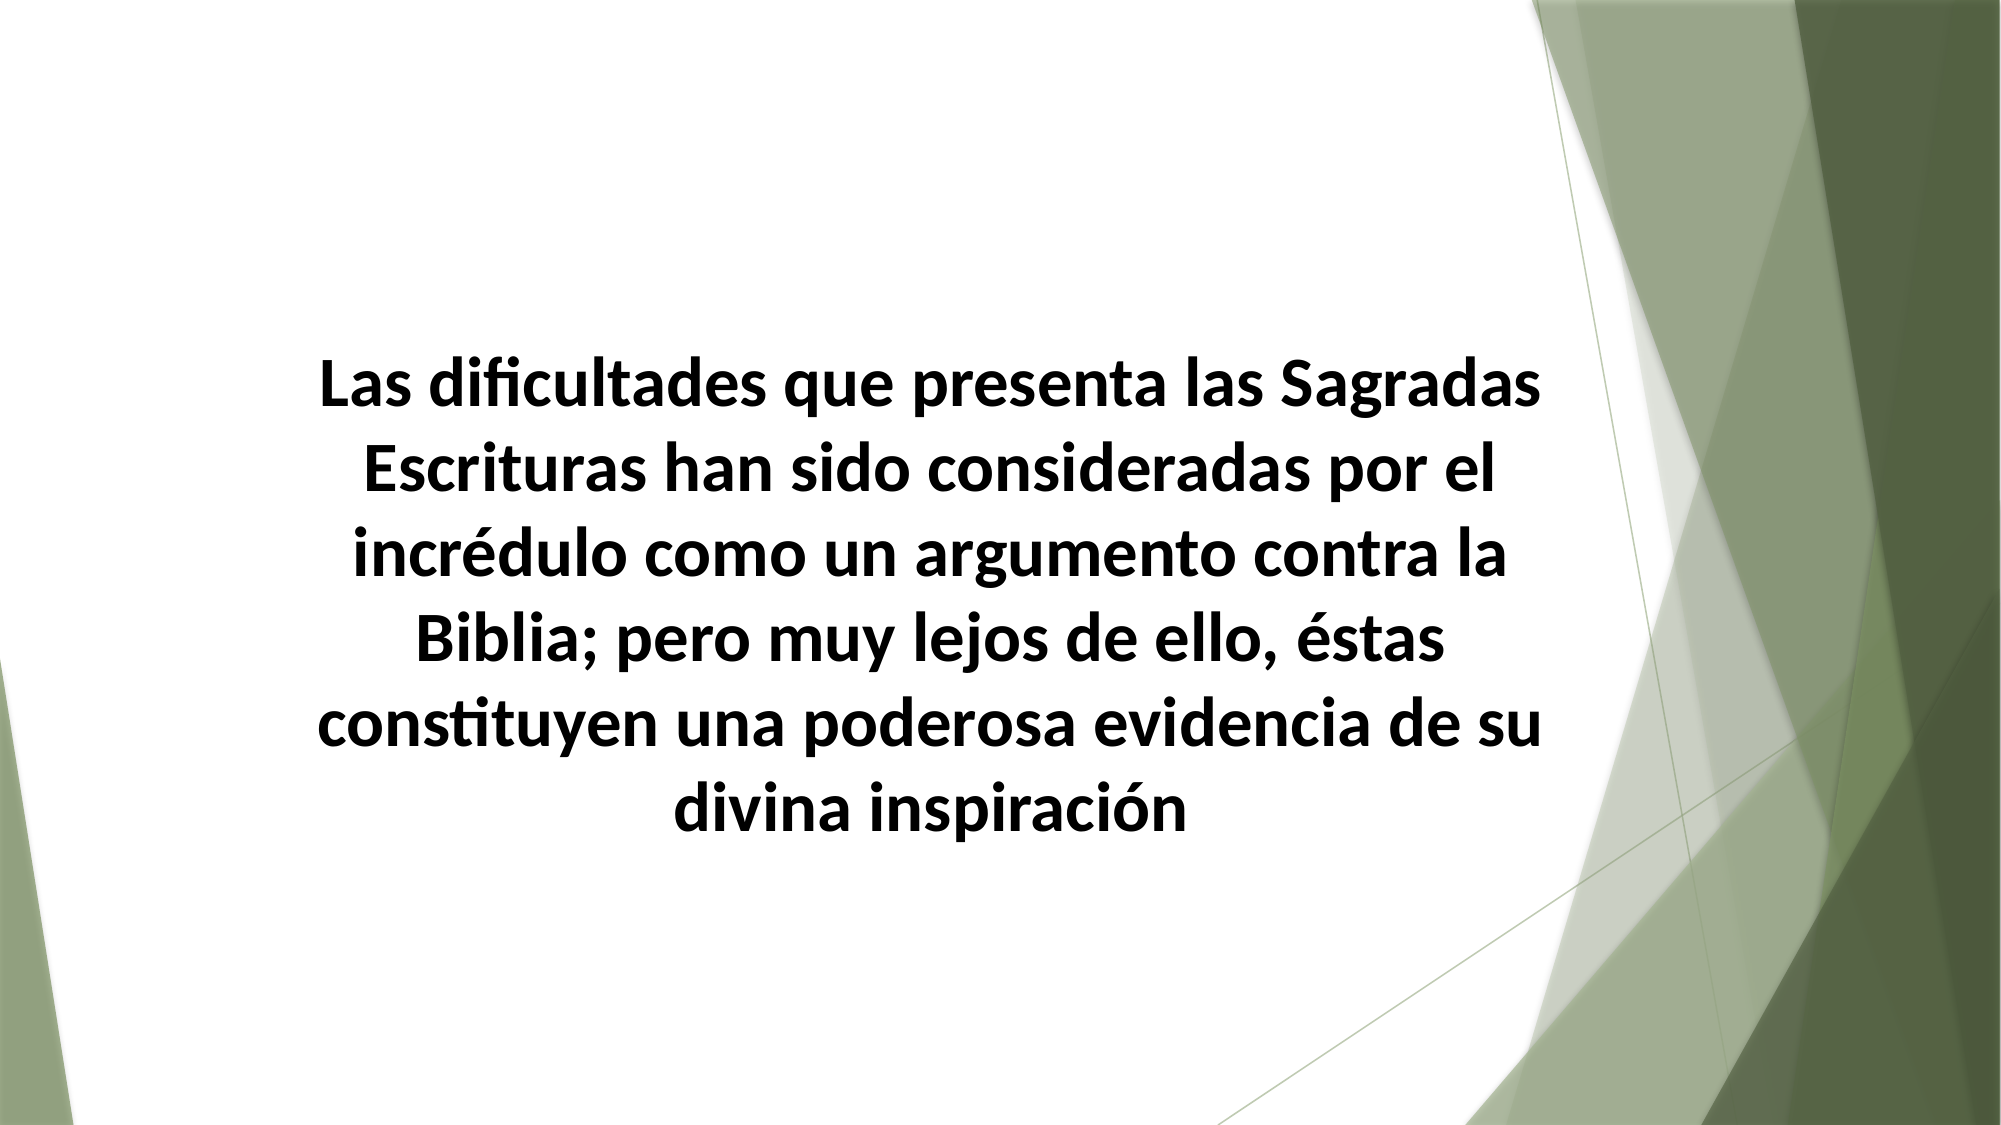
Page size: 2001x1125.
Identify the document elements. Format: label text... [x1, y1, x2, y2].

text_box Las dificultades que presenta las Sagradas Escrituras han sido consideradas por el incrédulo como un argumento contra la Biblia; pero muy lejos de ello, éstas constituyen una poderosa evidencia de su divina inspiración [268, 328, 1595, 853]
